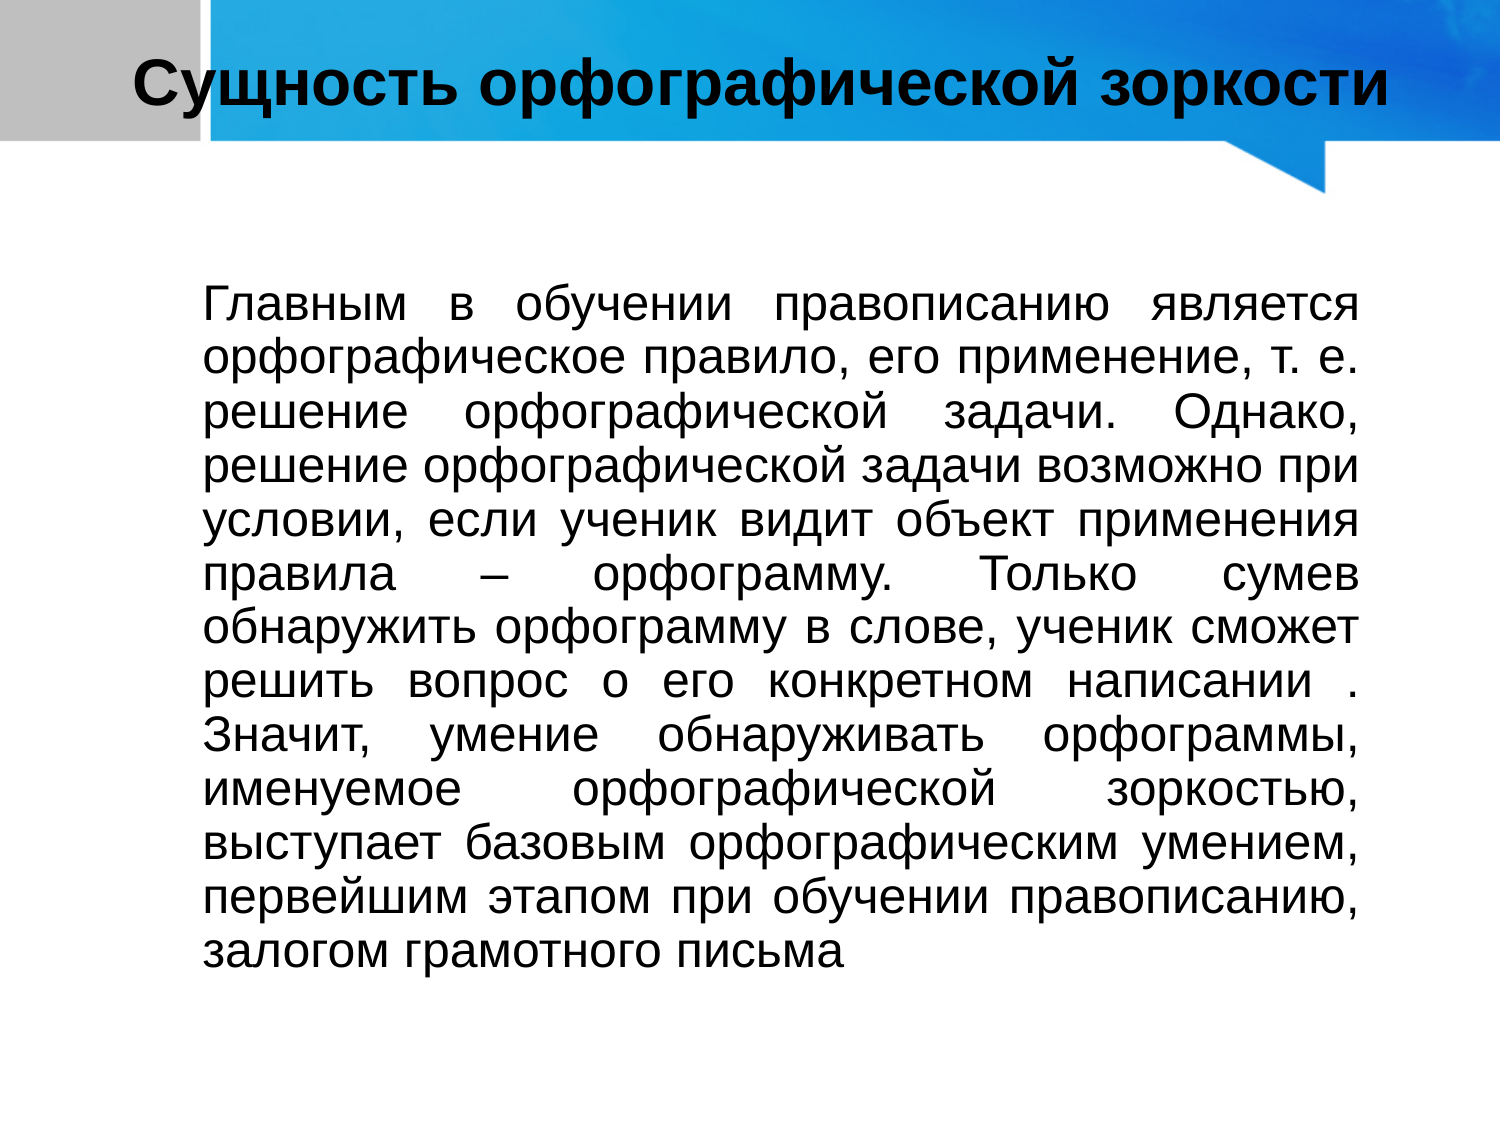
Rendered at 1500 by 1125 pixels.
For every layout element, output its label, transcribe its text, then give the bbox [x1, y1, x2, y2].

picture [0, 0, 1500, 1125]
list Главным в обучении правописанию является орфографическое правило, его применение, т. е. решение орфографической задачи. Однако, решение орфографической задачи возможно при условии, если ученик видит объект применения правила – орфограмму. Только сумев обнаружить орфограмму в слове, ученик сможет решить вопрос о его конкретном написании . Значит, умение обнаруживать орфограммы, именуемое орфографической зоркостью, выступает базовым орфографическим умением, первейшим этапом при обучении правописанию, залогом грамотного письма [187, 269, 1376, 1067]
title Сущность орфографической зоркости [74, 30, 1426, 127]
